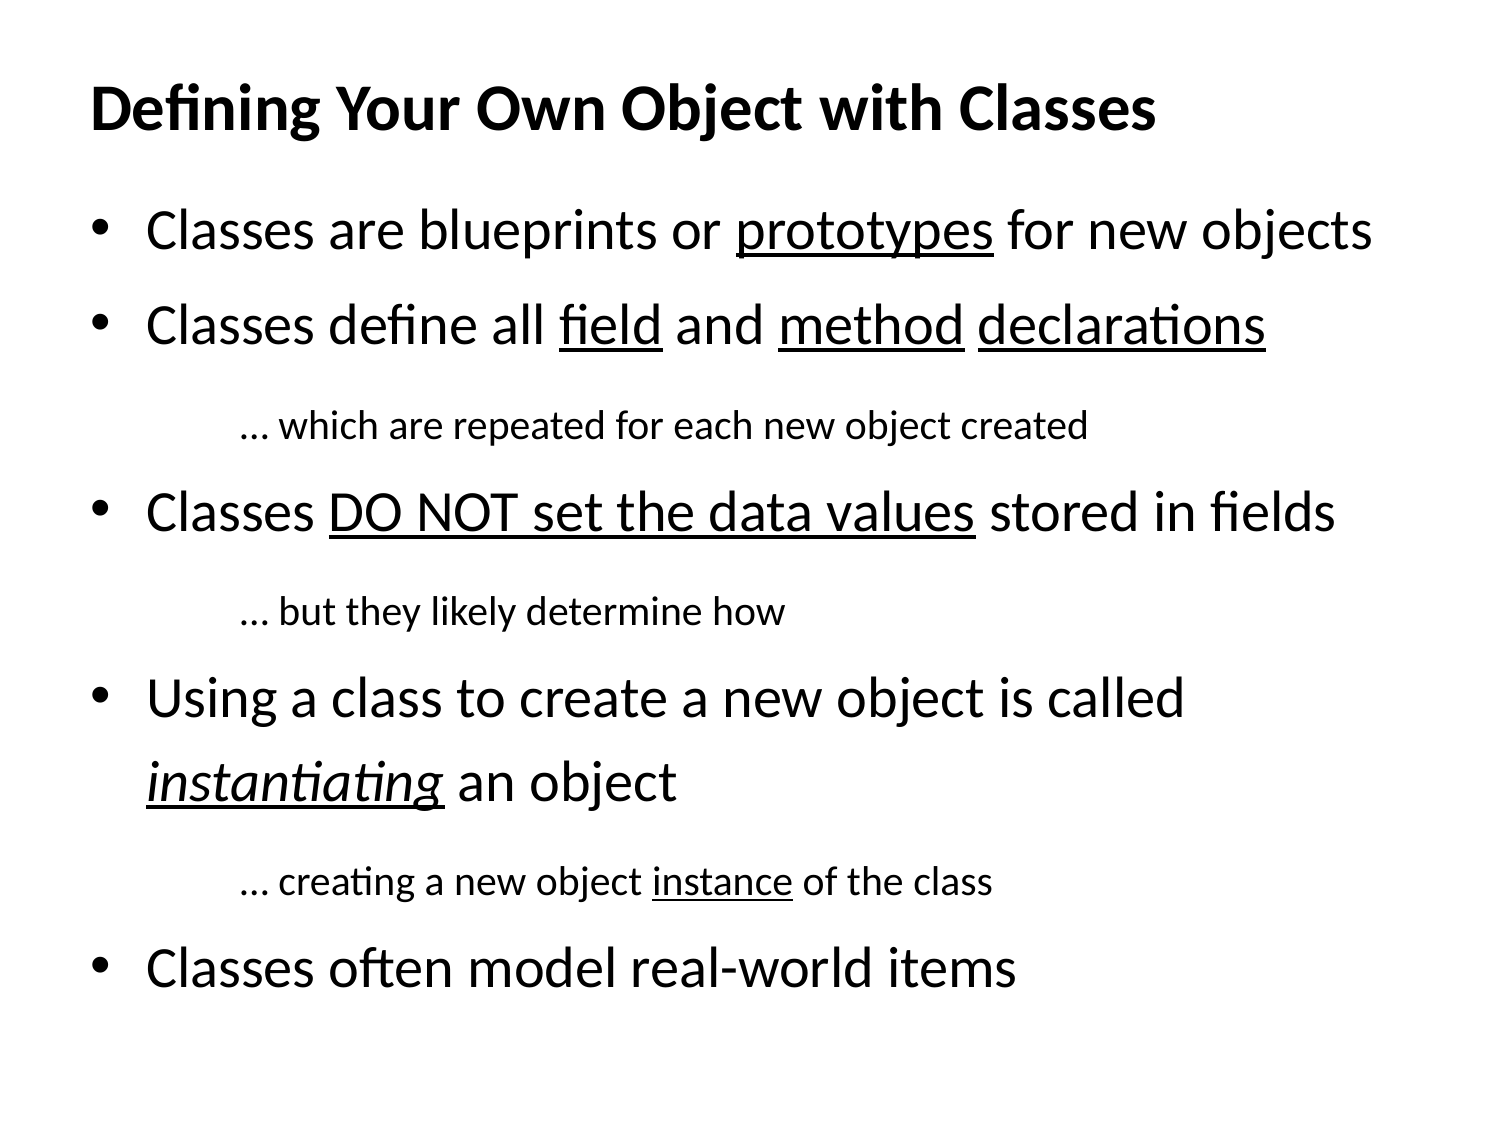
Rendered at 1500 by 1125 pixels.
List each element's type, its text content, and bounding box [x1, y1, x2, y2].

list Classes are blueprints or prototypes for new objects Classes define all field and method declarations … which are repeated for each new object created Classes DO NOT set the data values stored in fields … but they likely determine how Using a class to create a new object is called instantiating an object … creating a new object instance of the class Classes often model real-world items [74, 169, 1426, 1013]
title Defining Your Own Object with Classes [74, 44, 1426, 163]
